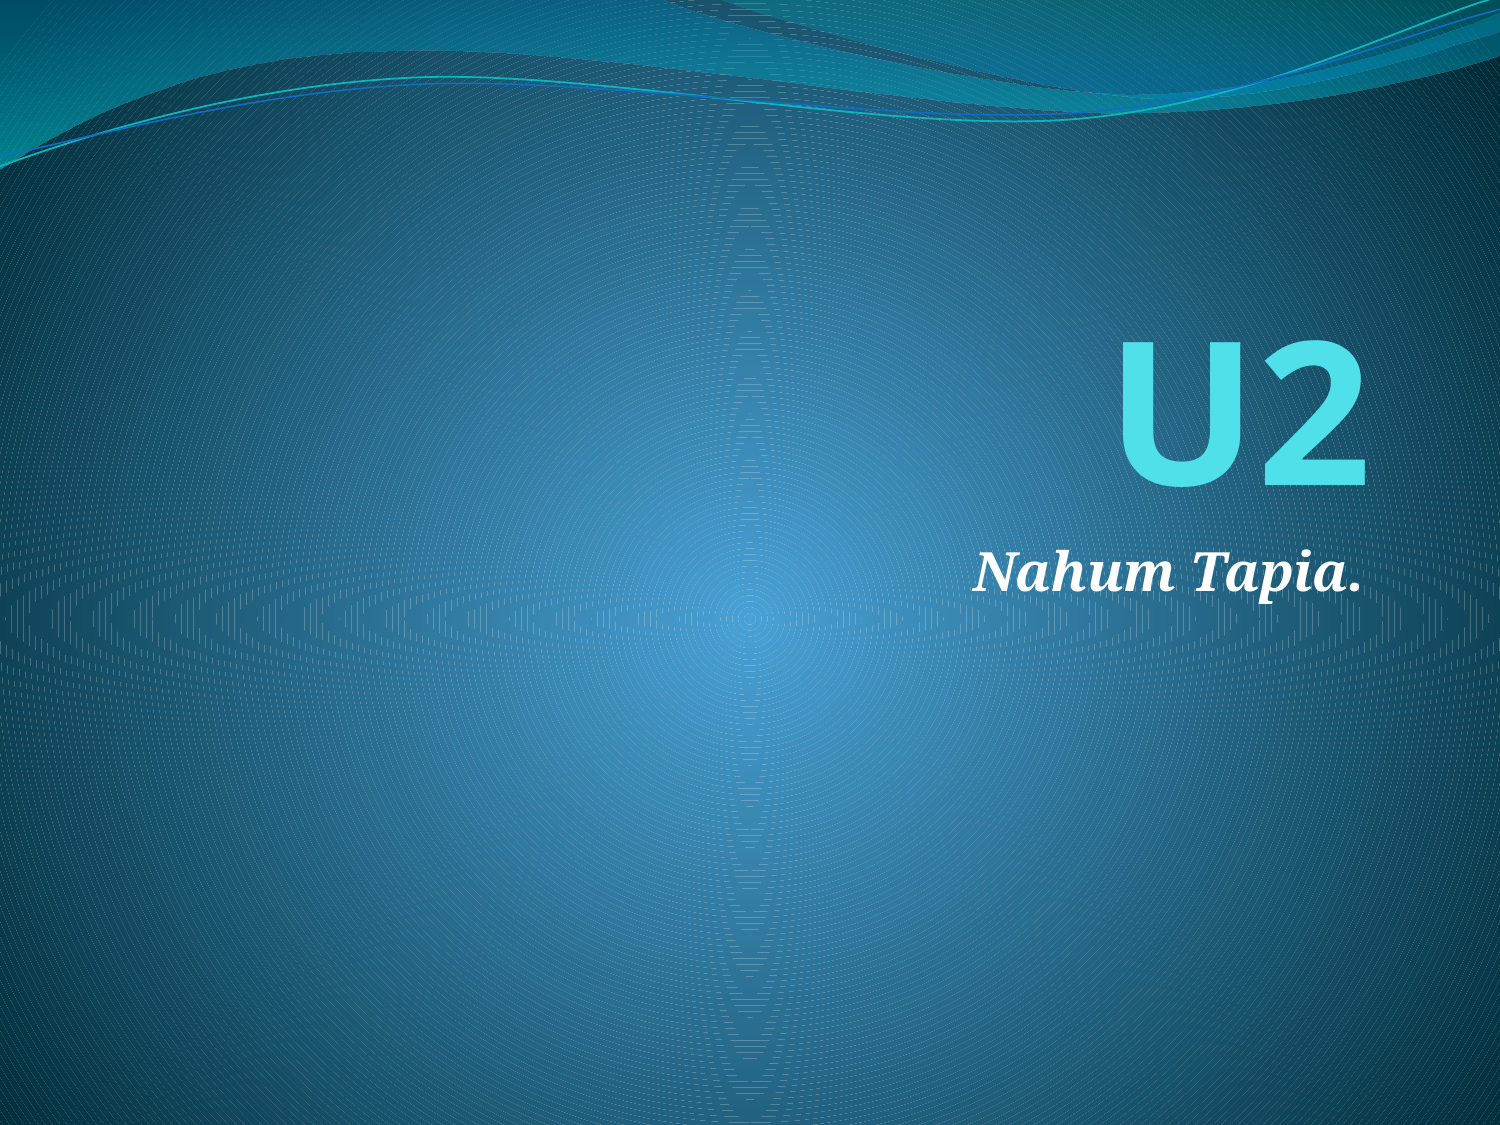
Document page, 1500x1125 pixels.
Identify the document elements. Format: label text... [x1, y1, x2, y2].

title U2 [87, 224, 1376, 525]
subtitle Nahum Tapia. [87, 529, 1376, 818]
